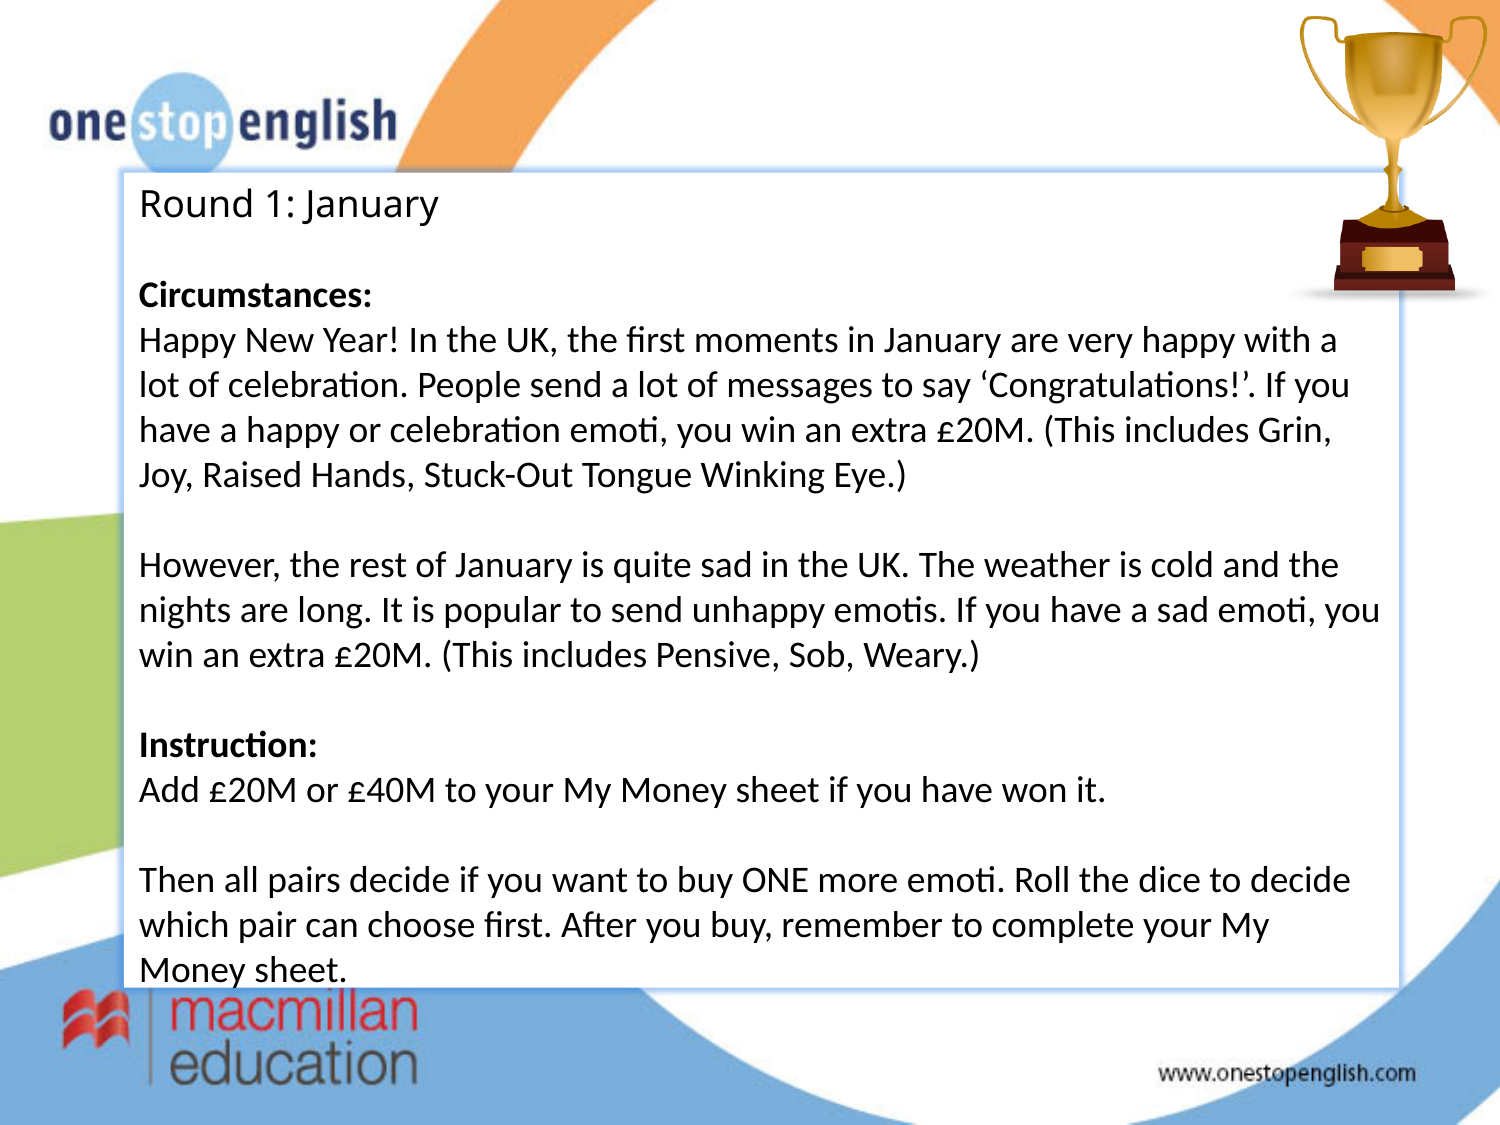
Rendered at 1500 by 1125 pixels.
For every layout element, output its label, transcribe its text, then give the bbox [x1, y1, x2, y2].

picture [0, 0, 1500, 1125]
text_box Round 1: January Circumstances: Happy New Year! In the UK, the first moments in January are very happy with a lot of celebration. People send a lot of messages to say ‘Congratulations!’. If you have a happy or celebration emoti, you win an extra £20M. (This includes Grin, Joy, Raised Hands, Stuck-Out Tongue Winking Eye.) However, the rest of January is quite sad in the UK. The weather is cold and the nights are long. It is popular to send unhappy emotis. If you have a sad emoti, you win an extra £20M. (This includes Pensive, Sob, Weary.) Instruction: Add £20M or £40M to your My Money sheet if you have won it. Then all pairs decide if you want to buy ONE more emoti. Roll the dice to decide which pair can choose first. After you buy, remember to complete your My Money sheet. [123, 172, 1399, 988]
